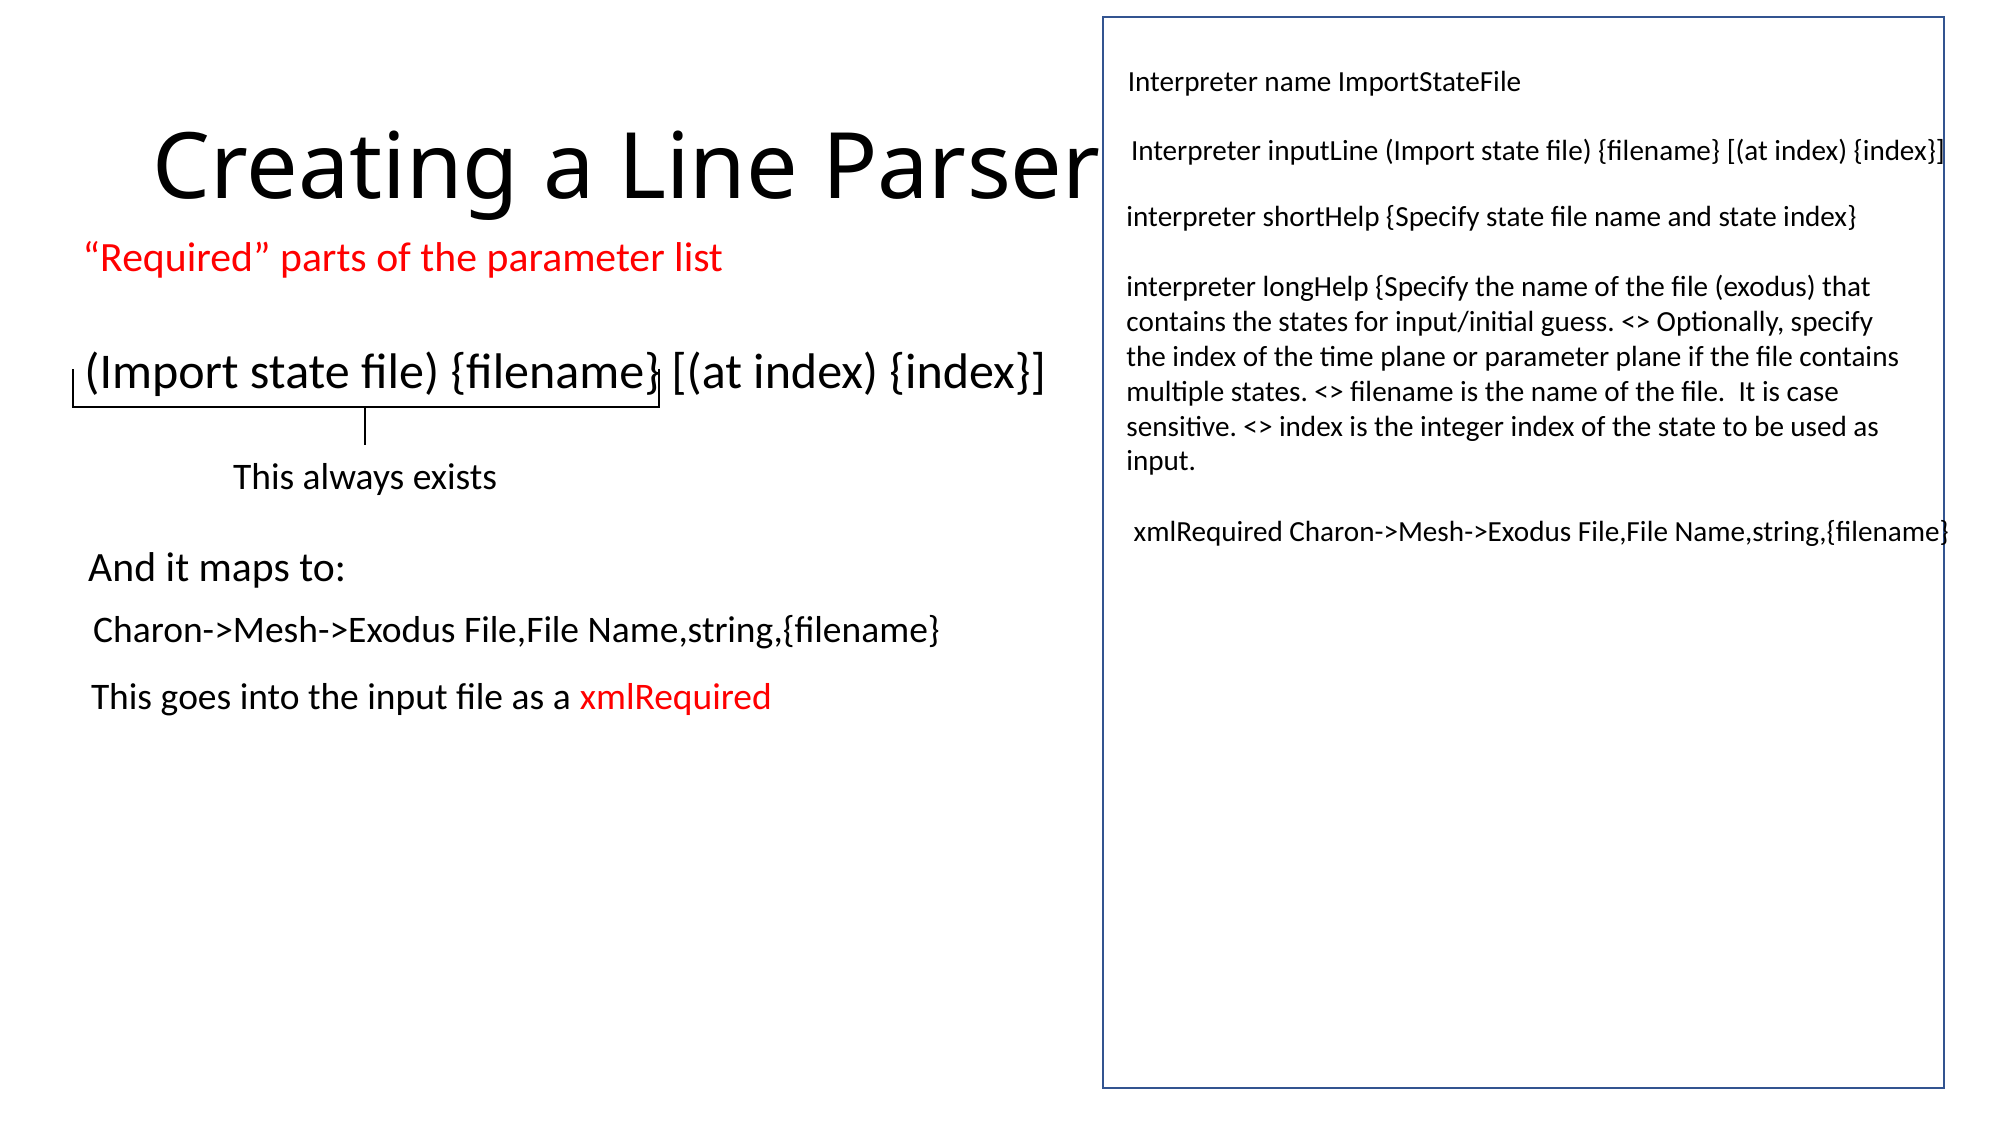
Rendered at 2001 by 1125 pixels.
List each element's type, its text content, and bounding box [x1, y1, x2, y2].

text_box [1102, 16, 1967, 504]
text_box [71, 504, 1971, 726]
text_box (Import state file) {filename} [(at index) {index}] [69, 331, 1062, 407]
text_box “Required” parts of the parameter list [67, 222, 739, 288]
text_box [1102, 726, 1967, 1089]
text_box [71, 369, 659, 504]
title Creating a Line Parser [137, 59, 1102, 278]
